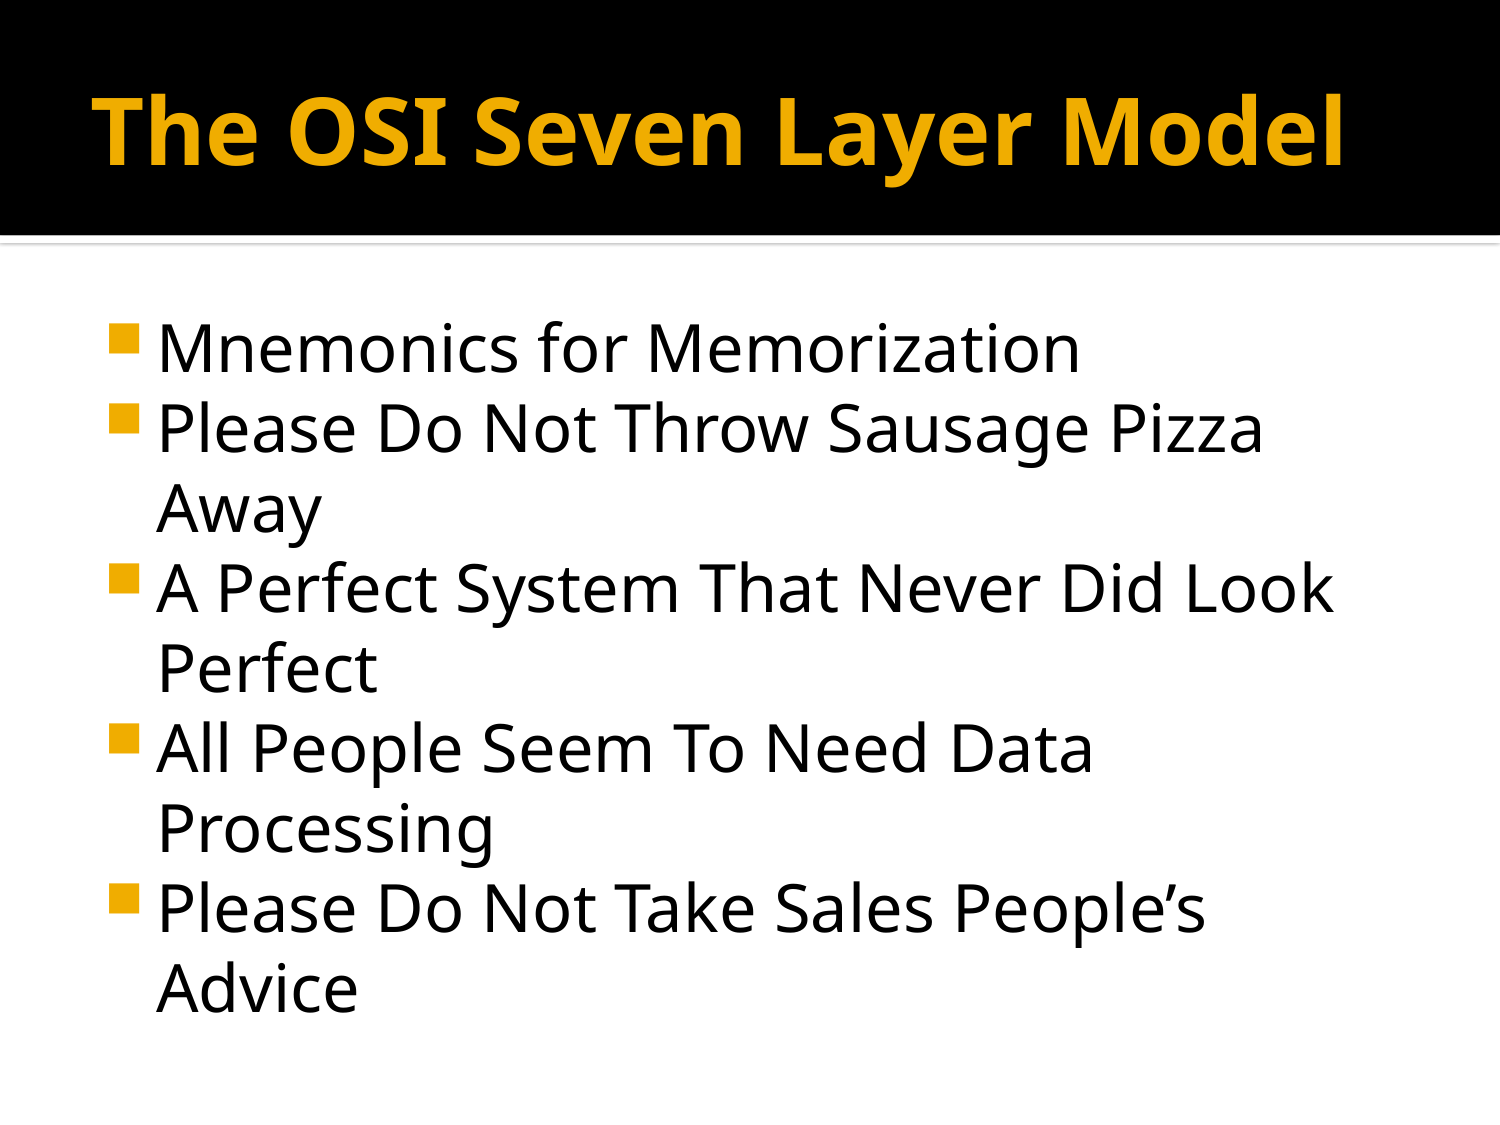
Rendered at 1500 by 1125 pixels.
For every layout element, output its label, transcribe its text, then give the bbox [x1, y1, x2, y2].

list Mnemonics for Memorization Please Do Not Throw Sausage Pizza Away A Perfect System That Never Did Look Perfect All People Seem To Need Data Processing Please Do Not Take Sales People’s Advice [75, 291, 1425, 1050]
title The OSI Seven Layer Model [75, 25, 1425, 231]
